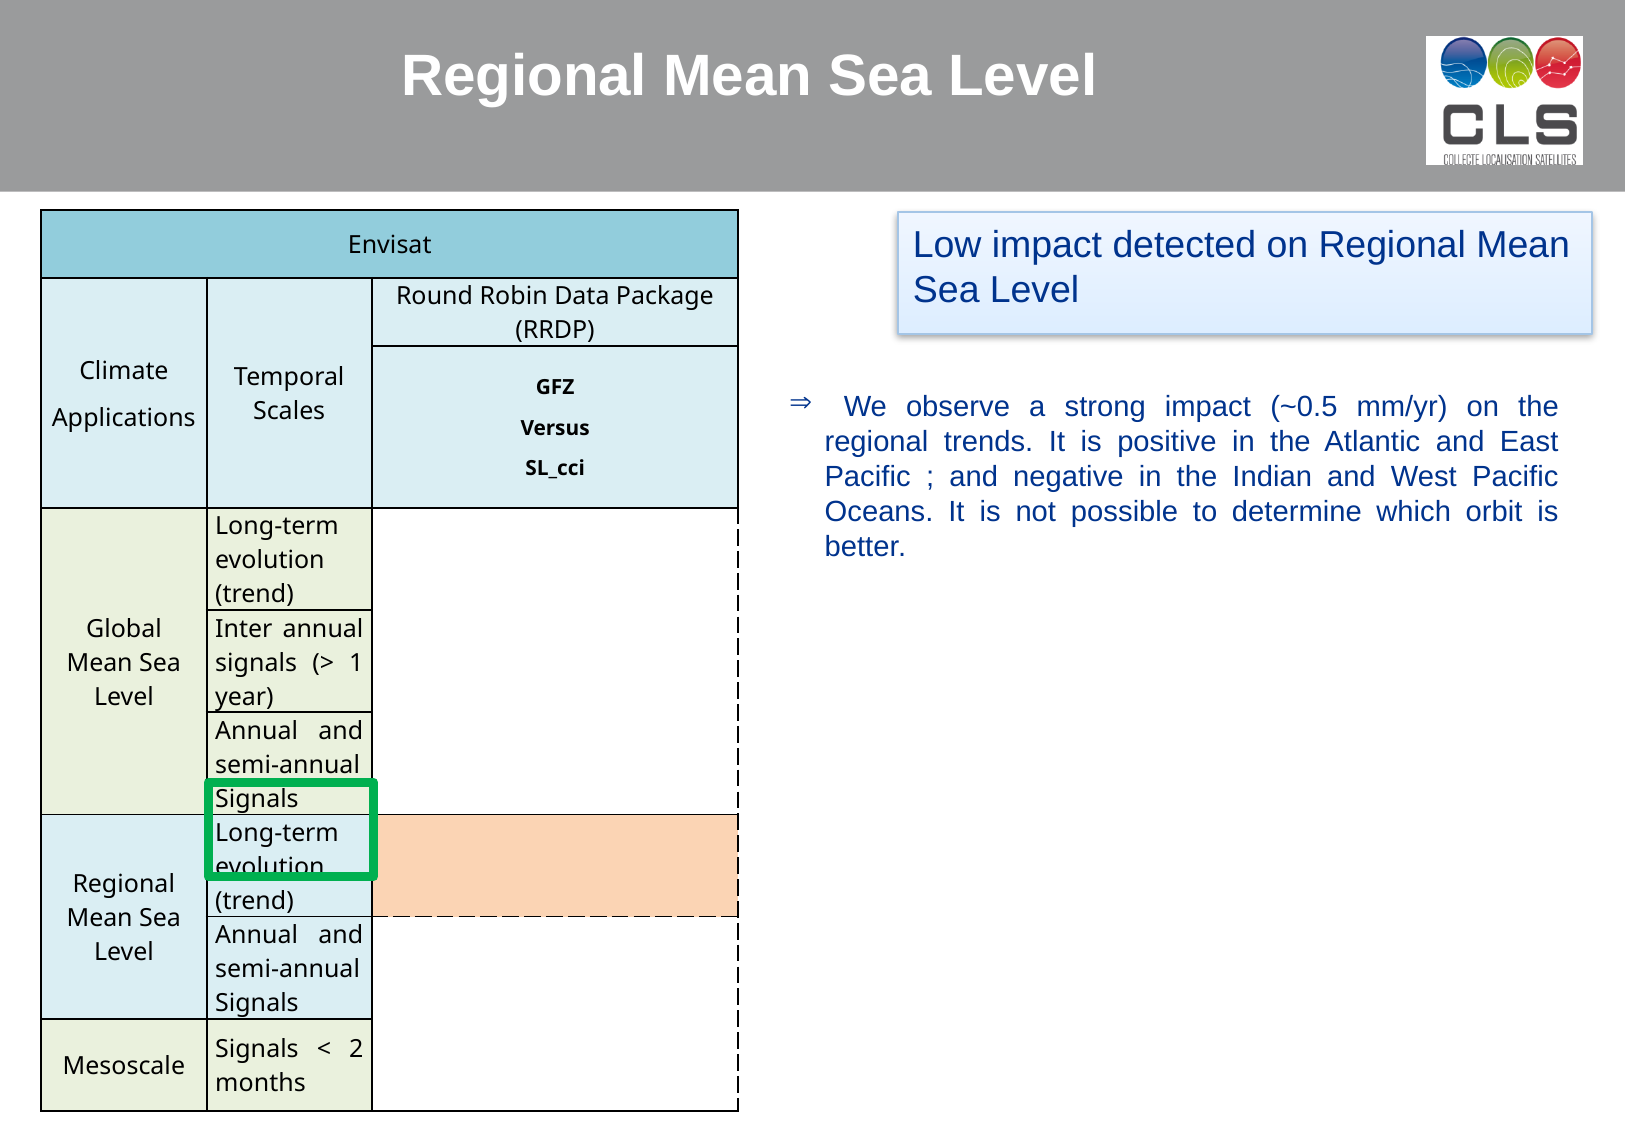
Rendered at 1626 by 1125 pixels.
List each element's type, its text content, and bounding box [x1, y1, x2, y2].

table_cell [373, 917, 738, 1110]
table_cell [373, 815, 738, 917]
table_cell Regional Mean Sea Level [42, 815, 206, 1018]
text_box Low impact detected on Regional Mean Sea Level [897, 211, 1593, 335]
table_cell Signals < 2 months [208, 1020, 371, 1110]
table_header Envisat [42, 211, 737, 277]
table_cell Inter annual signals (> 1 year) [208, 611, 371, 711]
table_cell GFZ Versus SL_cci [373, 347, 737, 507]
table_cell Climate Applications [42, 279, 206, 507]
table_cell Mesoscale [42, 1020, 206, 1110]
table_cell [373, 509, 738, 814]
table_cell Global Mean Sea Level [42, 509, 206, 814]
table_cell Long-term evolution (trend) [208, 509, 371, 609]
text_box Regional Mean Sea Level [386, 40, 1162, 119]
table_cell Temporal Scales [208, 279, 371, 507]
text_box [206, 780, 376, 879]
table_cell Long-term evolution (trend) [208, 879, 371, 916]
table_cell Annual and semi-annual Signals [208, 917, 371, 1018]
table_cell Annual and semi-annual Signals [208, 713, 371, 780]
picture [1426, 36, 1583, 165]
text_box We observe a strong impact (~0.5 mm/yr) on the regional trends. It is positive in the Atlantic and East Pacific ; and negative in the Indian and West Pacific Oceans. It is not possible to determine which orbit is better. [774, 379, 1575, 605]
table_cell Round Robin Data Package (RRDP) [373, 279, 737, 345]
